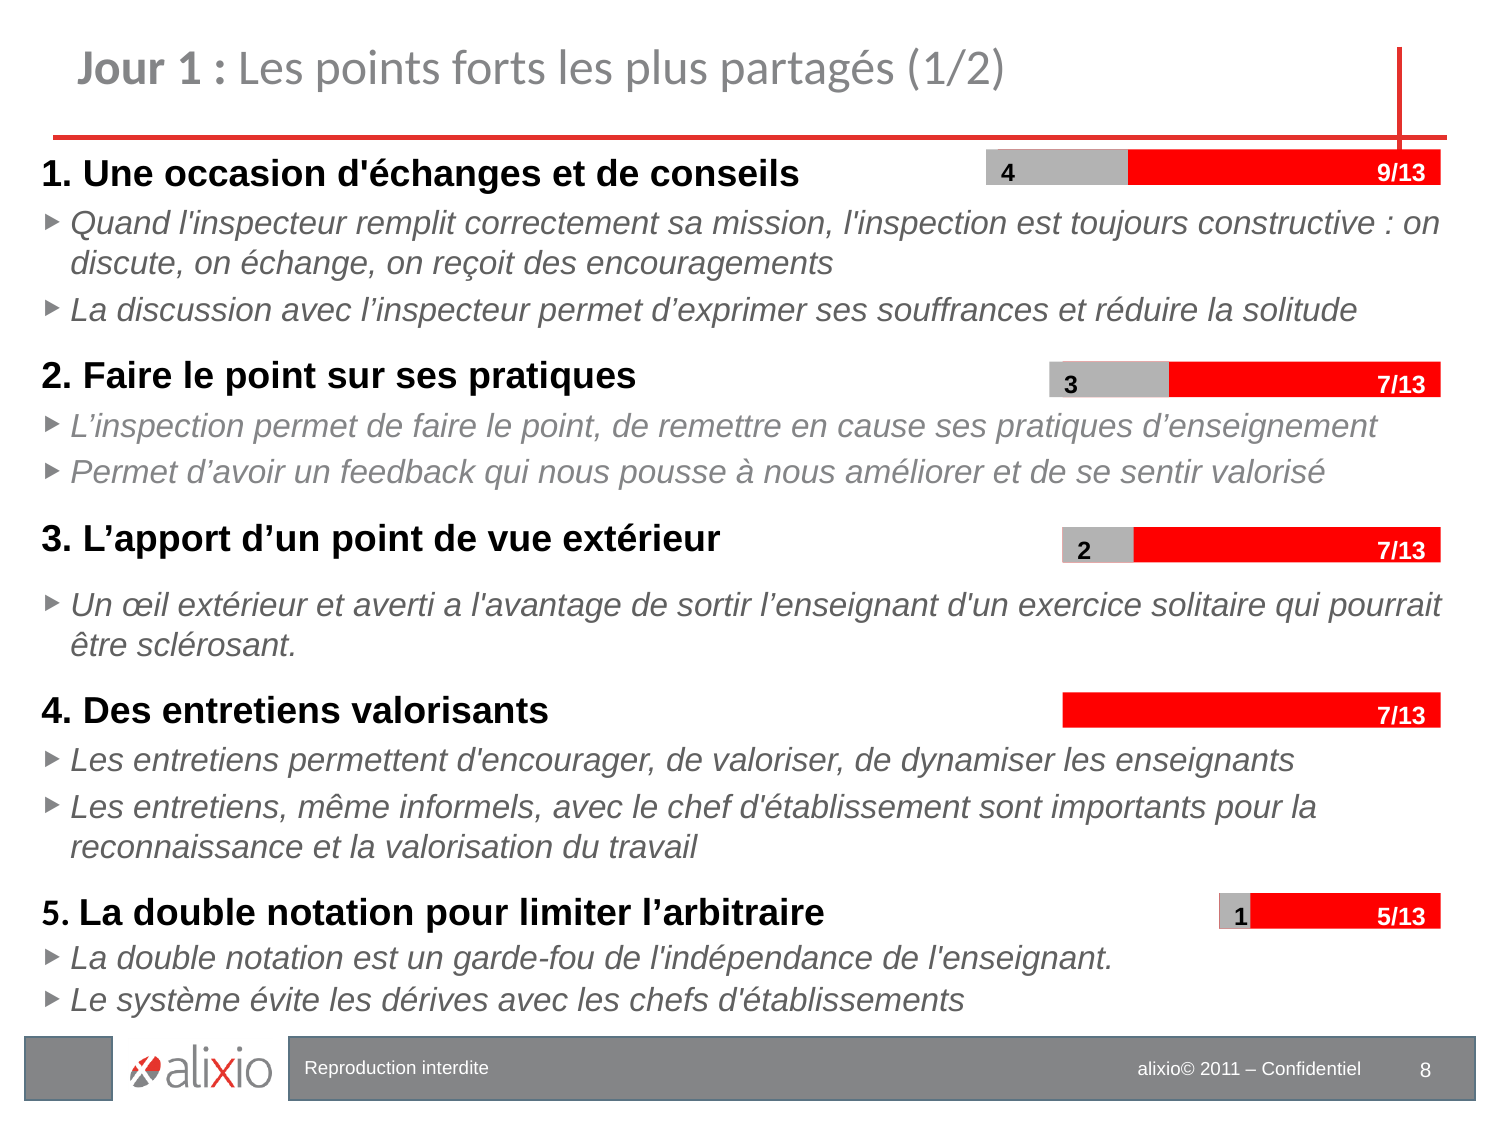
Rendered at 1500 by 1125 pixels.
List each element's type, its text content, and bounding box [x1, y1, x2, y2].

text_box 5/13 [1251, 893, 1441, 929]
text_box 2 [1062, 527, 1134, 563]
text_box 1 [1219, 893, 1251, 929]
list 1. Une occasion d'échanges et de conseils Quand l'inspecteur remplit correctement sa mission, l'inspection est toujours constructive : on discute, on échange, on reçoit des encouragements La discussion avec l’inspecteur permet d’exprimer ses souffrances et réduire la solitude 2. Faire le point sur ses pratiques L’inspection permet de faire le point, de remettre en cause ses pratiques d’enseignement Permet d’avoir un feedback qui nous pousse à nous améliorer et de se sentir valorisé 3. L’apport d’un point de vue extérieur Un œil extérieur et averti a l'avantage de sortir l’enseignant d'un exercice solitaire qui pourrait être sclérosant. 4. Des entretiens valorisants Les entretiens permettent d'encourager, de valoriser, de dynamiser les enseignants Les entretiens, même informels, avec le chef d'établissement sont importants pour la reconnaissance et la valorisation du travail 5. La double notation pour limiter l’arbitraire La double notation est un garde-fou de l'indépendance de l'enseignant. Le système évite les dérives avec les chefs d'établissements [41, 148, 1448, 1125]
text_box 7/13 [1134, 527, 1441, 563]
text_box 7/13 [1169, 361, 1441, 398]
text_box 7/13 [1062, 692, 1441, 728]
text_box 9/13 [1128, 149, 1441, 185]
title Jour 1 : Les points forts les plus partagés (1/2) [62, 26, 1365, 102]
text_box 3 [1049, 361, 1169, 398]
slide_number 8 [1394, 1037, 1458, 1101]
text_box 4 [986, 149, 1128, 185]
